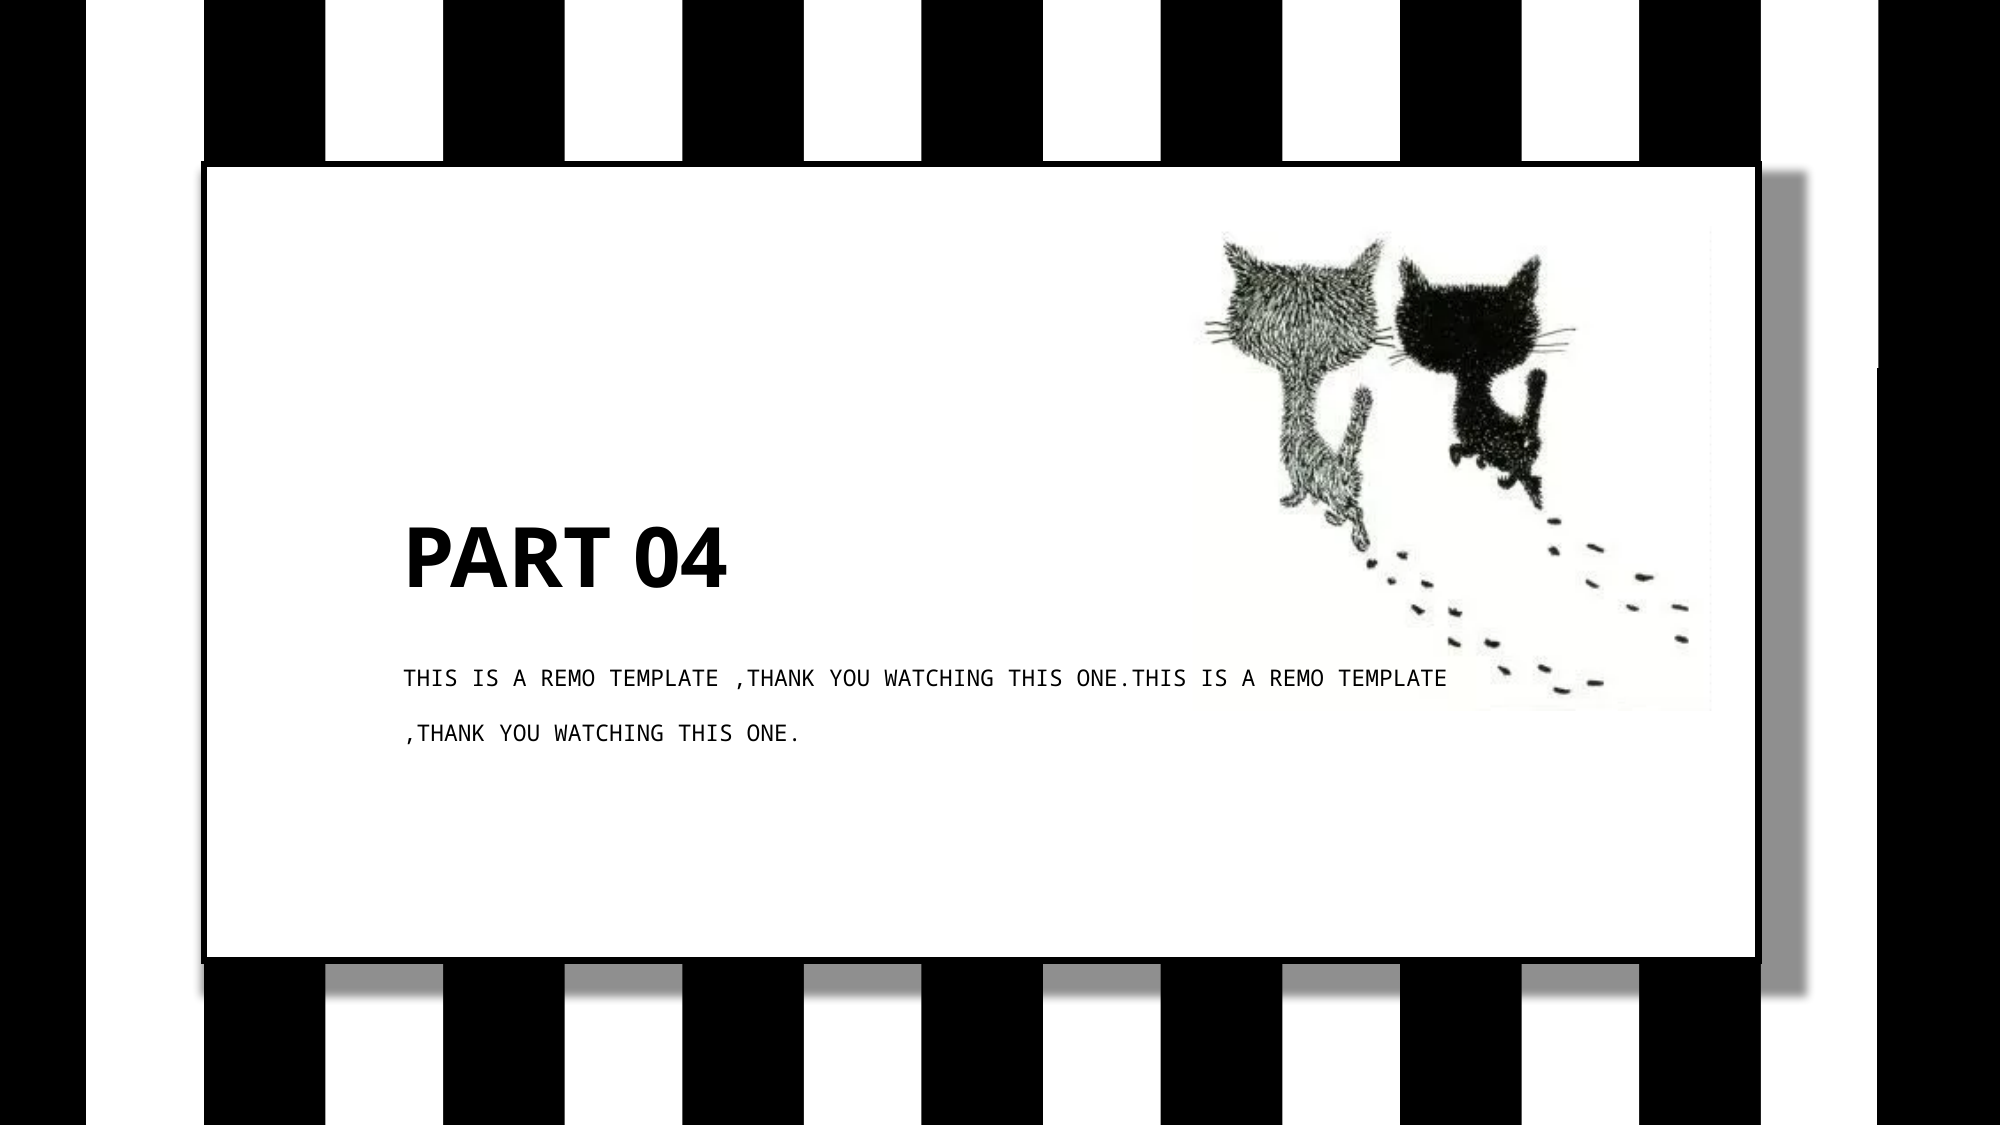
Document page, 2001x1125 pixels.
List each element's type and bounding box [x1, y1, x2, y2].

picture [1186, 226, 1712, 711]
text_box [0, 0, 2000, 1125]
